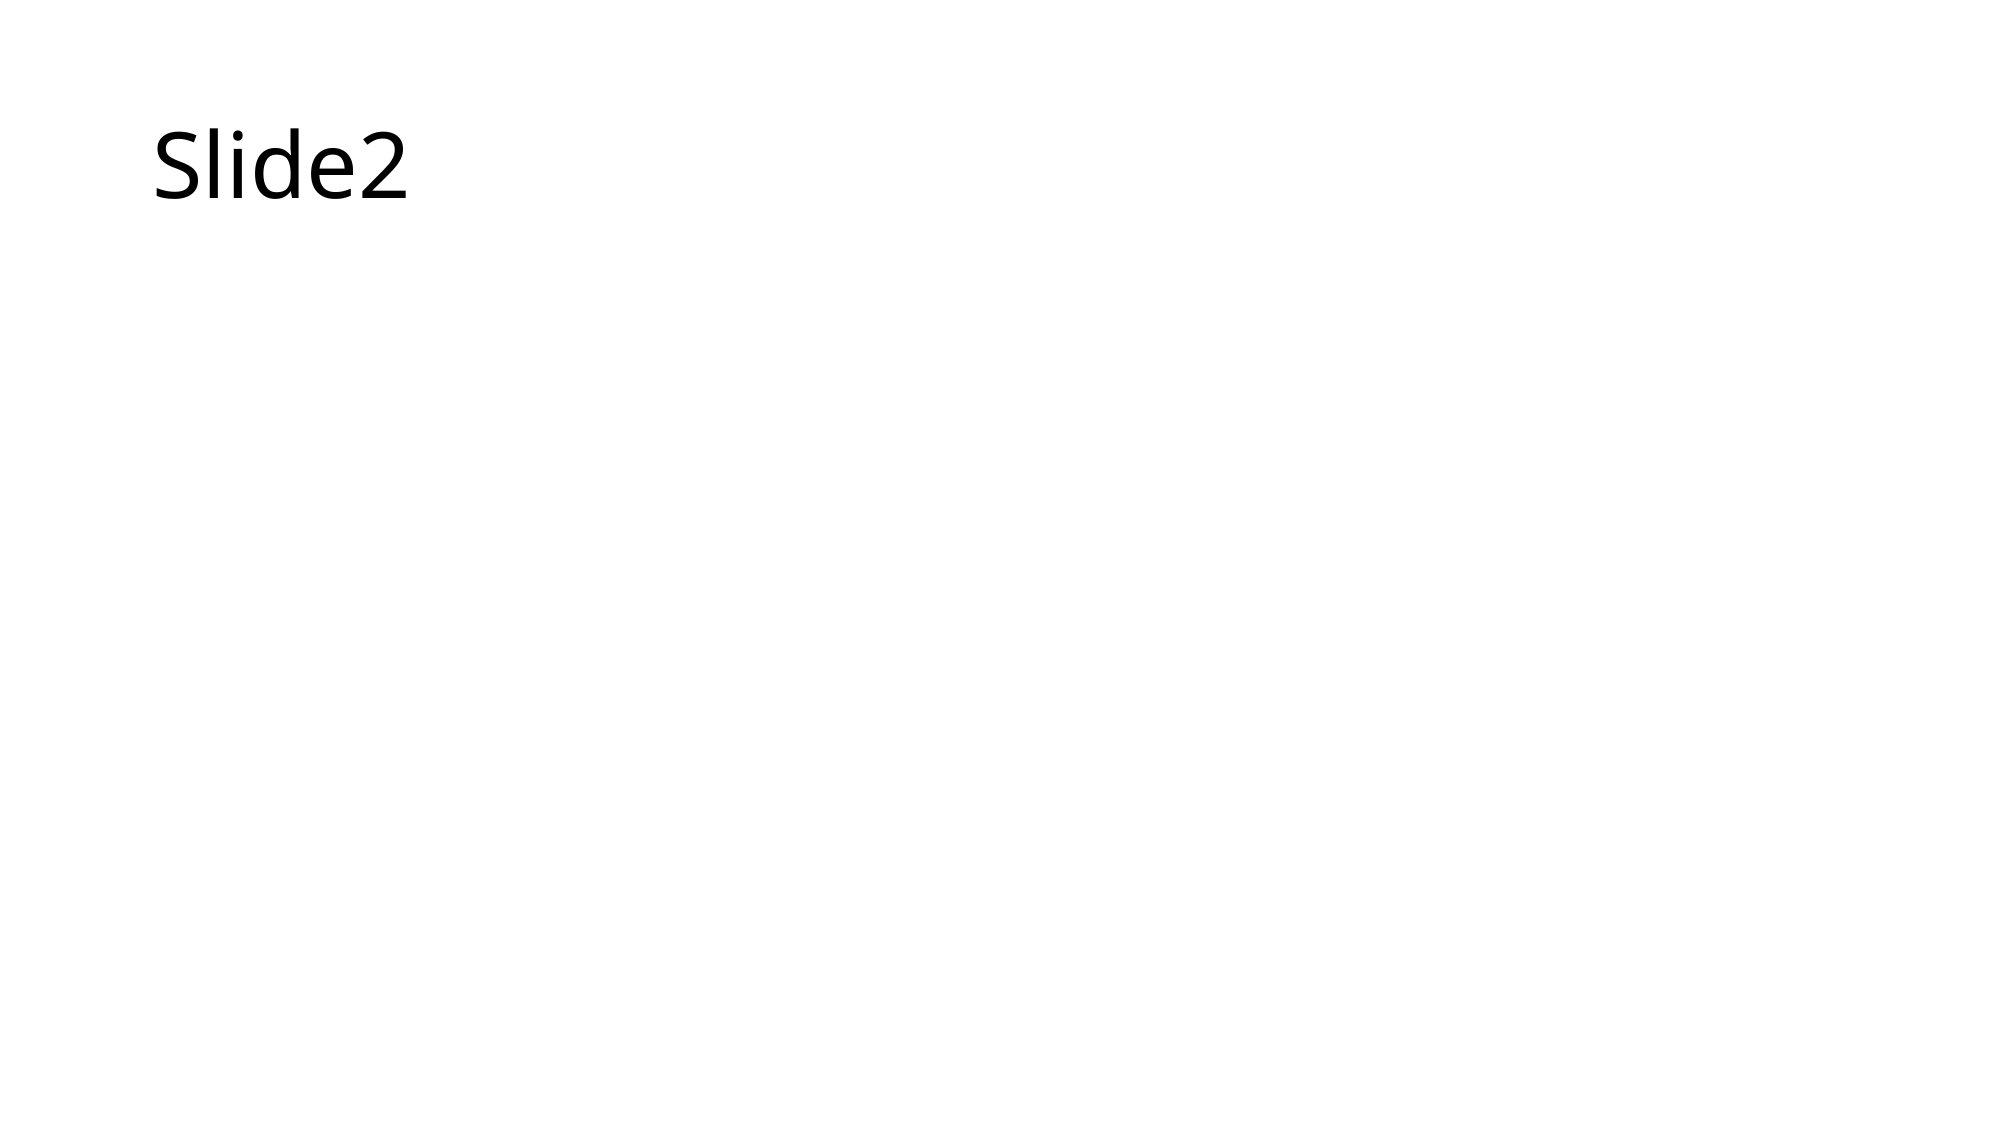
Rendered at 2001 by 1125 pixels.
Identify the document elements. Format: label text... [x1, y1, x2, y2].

title Slide2 [137, 59, 1863, 278]
